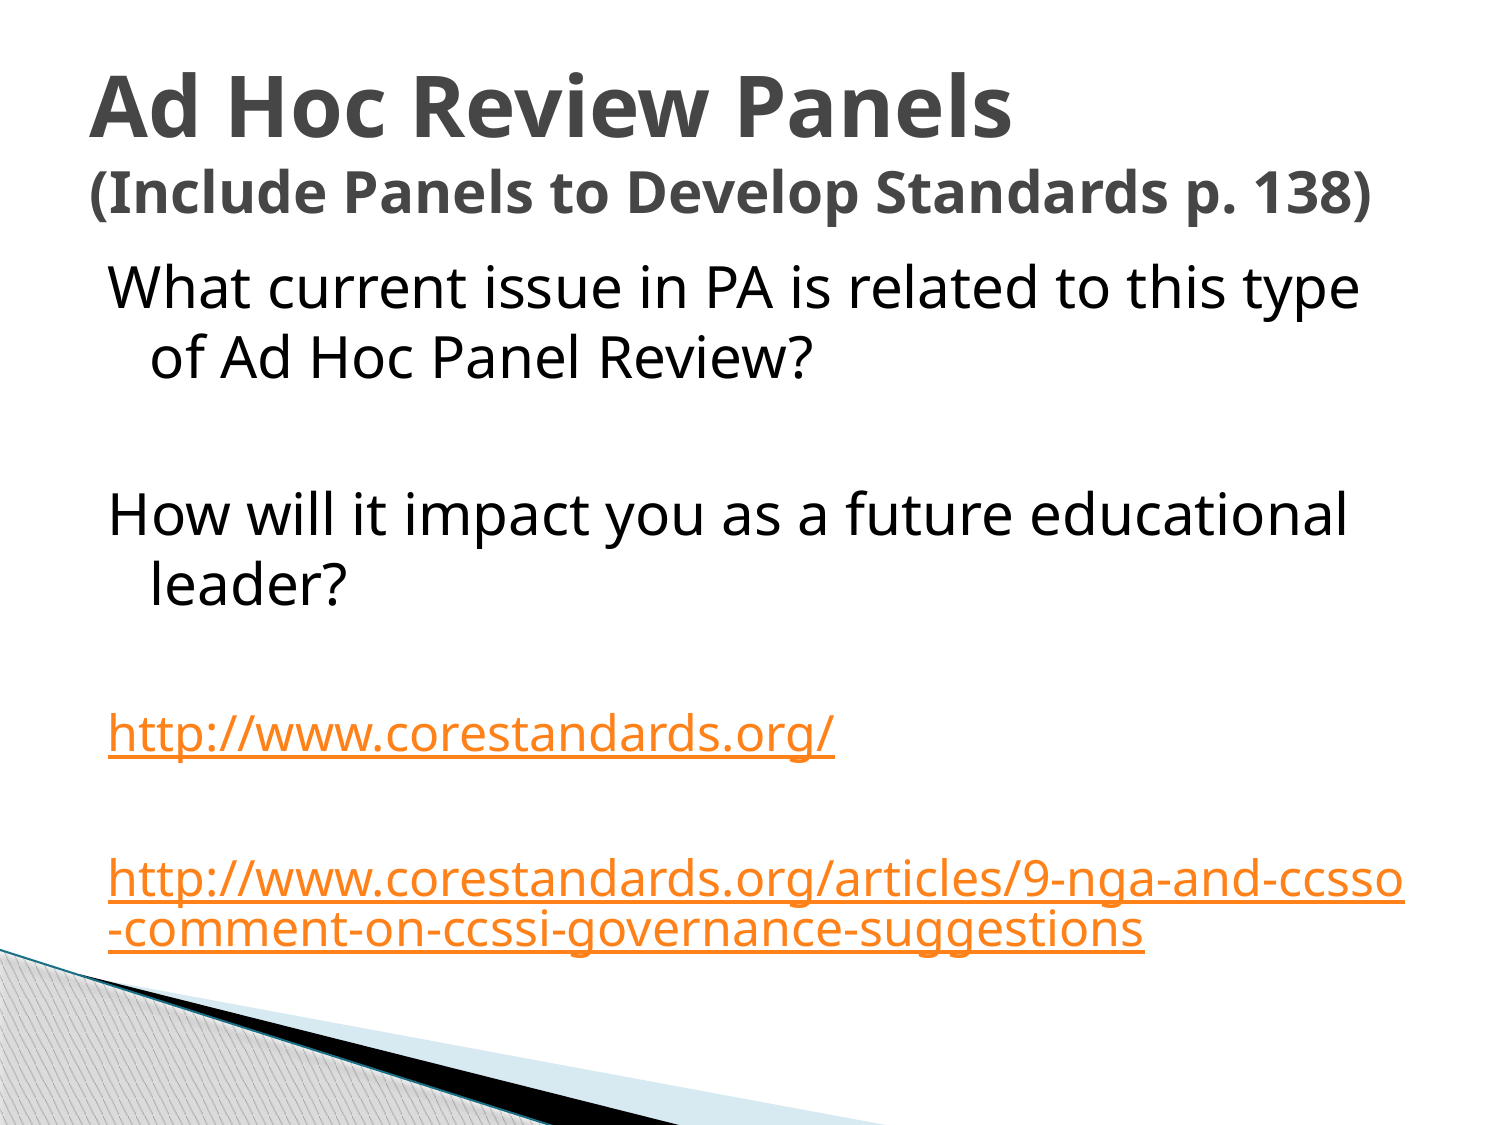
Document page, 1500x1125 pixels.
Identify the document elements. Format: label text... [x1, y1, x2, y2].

title Ad Hoc Review Panels (Include Panels to Develop Standards p. 138) [75, 45, 1425, 233]
list What current issue in PA is related to this type of Ad Hoc Panel Review? How will it impact you as a future educational leader? http://www.corestandards.org/ http://www.corestandards.org/articles/9-nga-and-ccsso-comment-on-ccssi-governance-suggestions [74, 242, 1426, 986]
